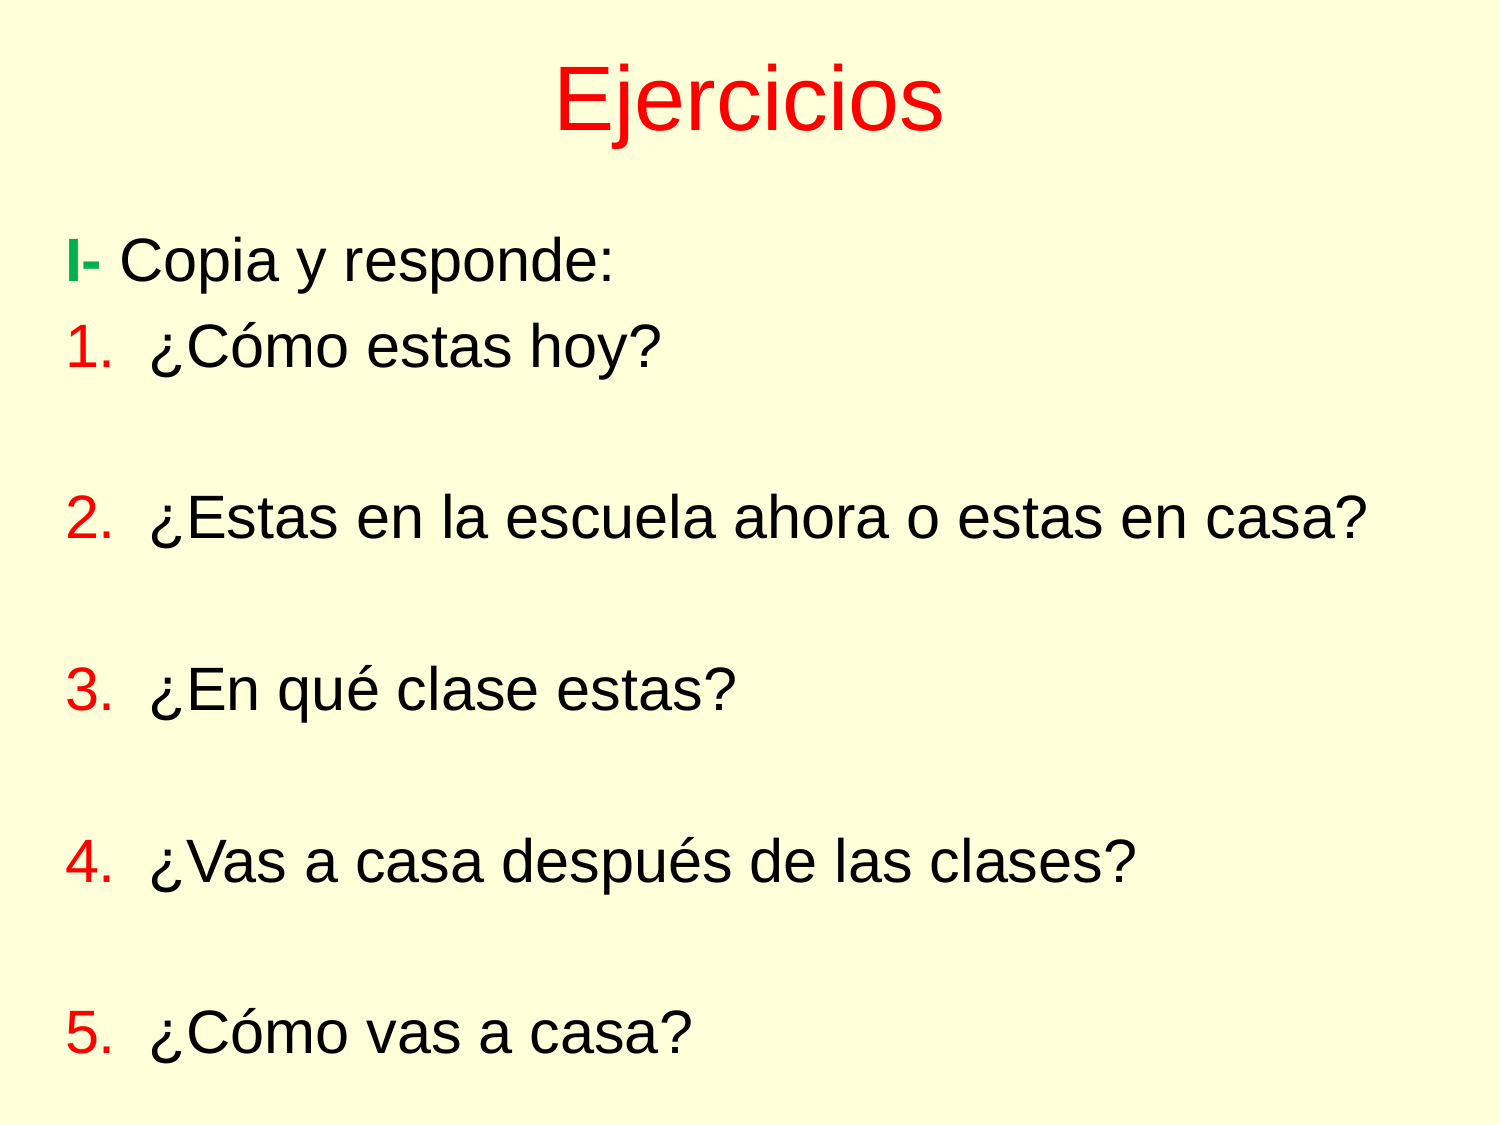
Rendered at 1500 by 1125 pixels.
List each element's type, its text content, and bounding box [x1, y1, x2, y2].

list I- Copia y responde: ¿Cómo estas hoy? ¿Estas en la escuela ahora o estas en casa? ¿En qué clase estas? ¿Vas a casa después de las clases? ¿Cómo vas a casa? [50, 212, 1463, 1075]
title Ejercicios [75, 0, 1425, 188]
